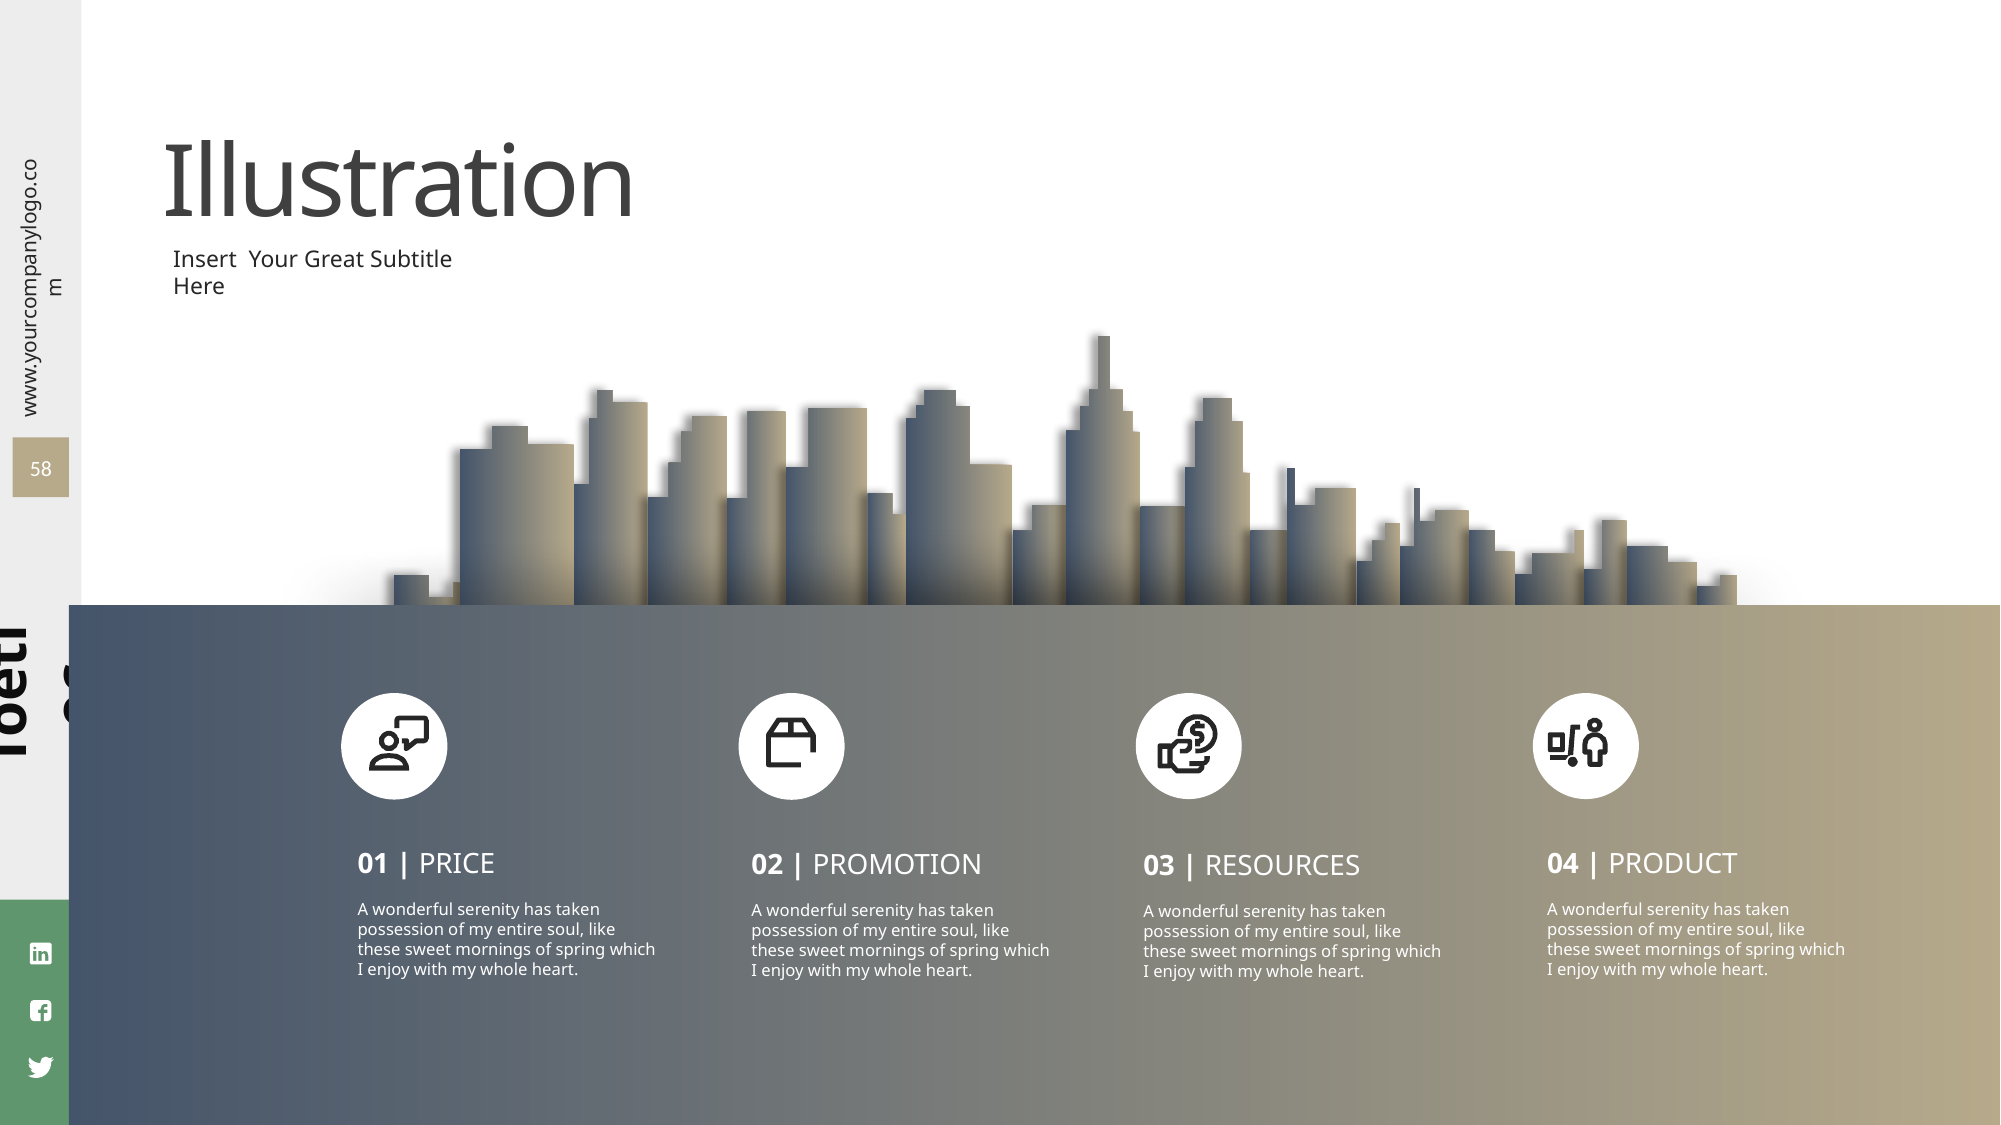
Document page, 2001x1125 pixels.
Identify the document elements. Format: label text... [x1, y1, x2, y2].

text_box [369, 715, 429, 771]
text_box [766, 717, 816, 768]
text_box Insert Your Great Subtitle Here [158, 237, 512, 307]
text_box [738, 693, 845, 800]
text_box [1532, 693, 1639, 800]
text_box [1135, 693, 1242, 800]
text_box 04 | PRODUCT A wonderful serenity has taken possession of my entire soul, like these sweet mornings of spring which I enjoy with my whole heart. [1532, 838, 1862, 987]
text_box 03 | RESOURCES A wonderful serenity has taken possession of my entire soul, like these sweet mornings of spring which I enjoy with my whole heart. [1128, 839, 1459, 988]
text_box [341, 693, 448, 800]
text_box 01 | PRICE A wonderful serenity has taken possession of my entire soul, like these sweet mornings of spring which I enjoy with my whole heart. [342, 837, 673, 986]
text_box Illustration [147, 116, 677, 236]
text_box 02 | PROMOTION A wonderful serenity has taken possession of my entire soul, like these sweet mornings of spring which I enjoy with my whole heart. [736, 839, 1067, 988]
slide_number 58 [12, 437, 69, 498]
text_box [68, 605, 2000, 1125]
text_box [1547, 717, 1608, 767]
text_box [394, 335, 1737, 633]
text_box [1157, 714, 1218, 774]
